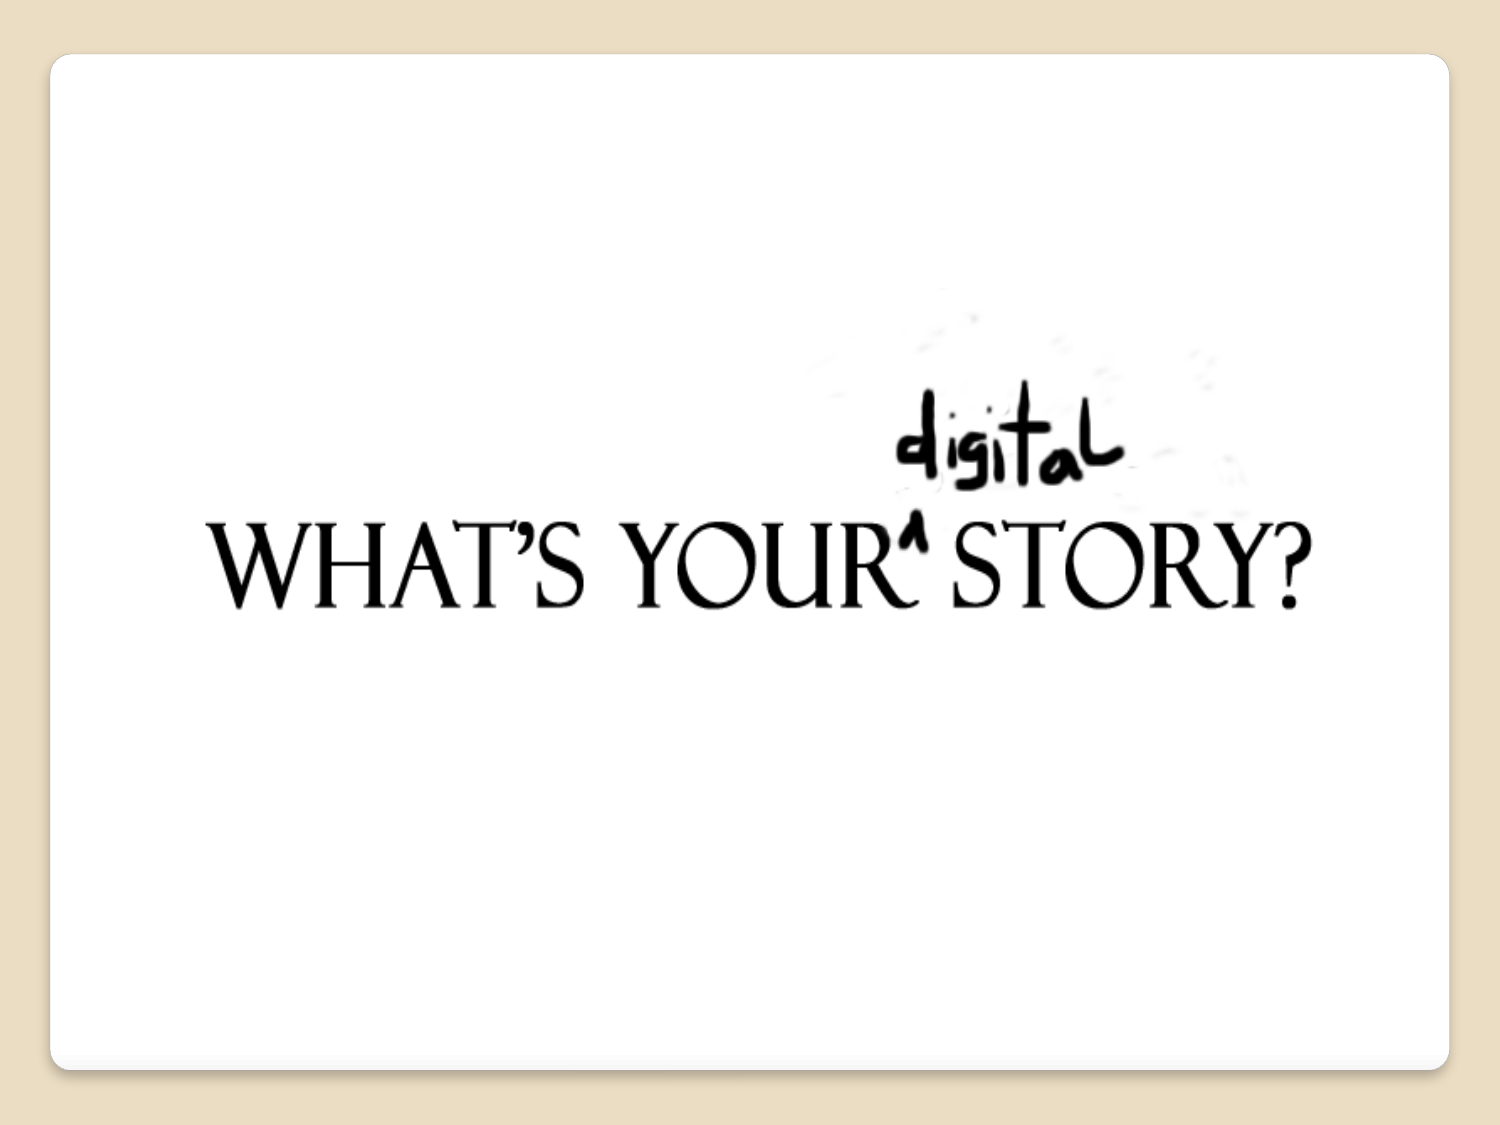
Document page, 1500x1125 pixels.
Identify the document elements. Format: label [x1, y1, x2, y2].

picture [174, 287, 1348, 726]
